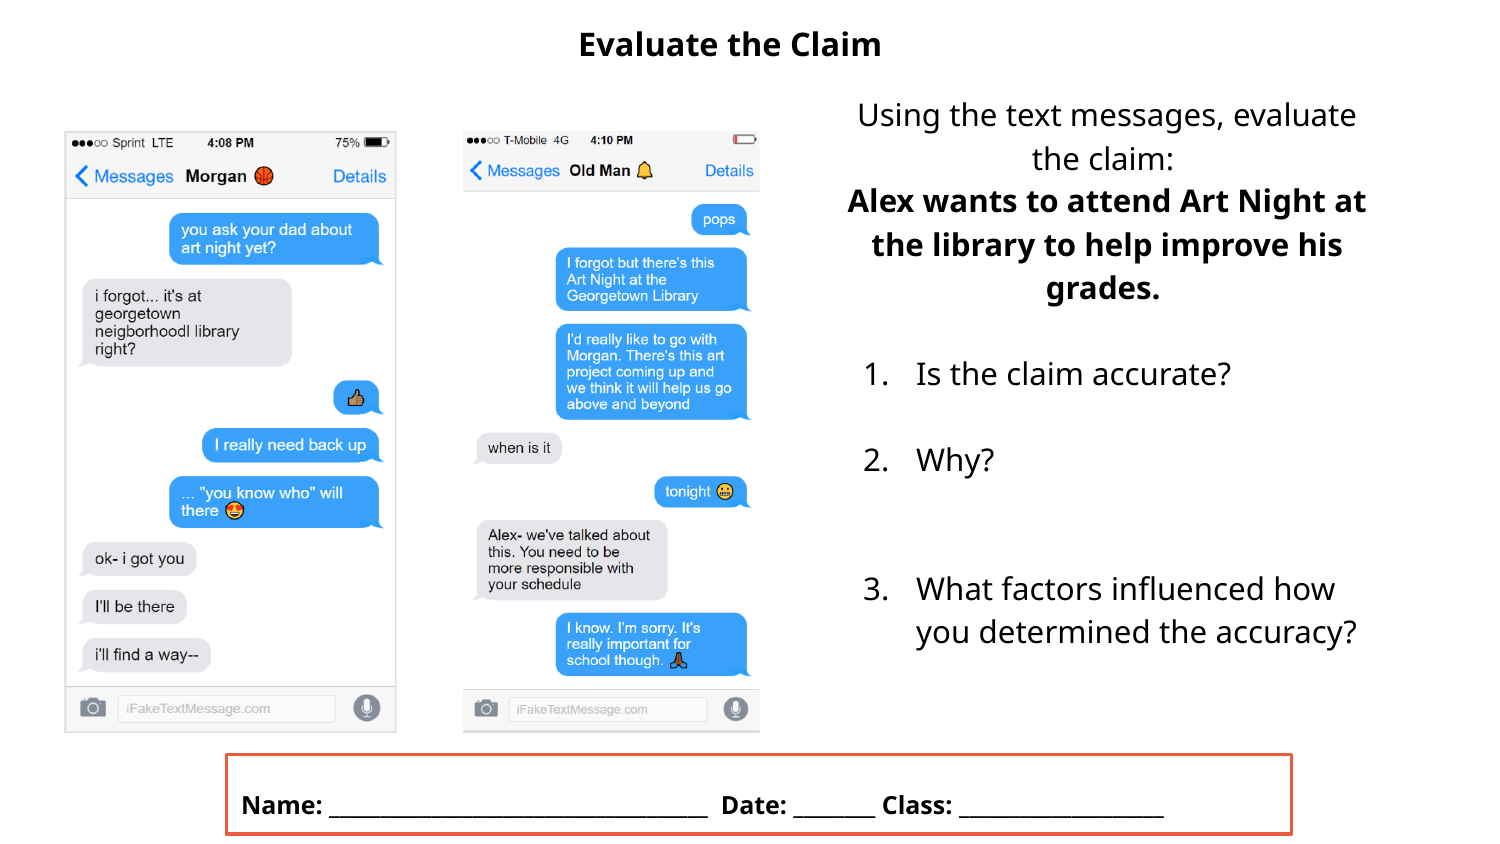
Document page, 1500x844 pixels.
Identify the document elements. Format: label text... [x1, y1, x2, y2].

picture [462, 130, 760, 733]
list Evaluate the Claim [566, 18, 933, 101]
text_box Using the text messages, evaluate the claim: Alex wants to attend Art Night at the library to help improve his grades. Is the claim accurate? Why? What factors influenced how you determined the accuracy? [826, 102, 1389, 723]
text_box Name: _____________________________________ Date: ________ Class: ____________________ [226, 754, 1292, 834]
picture [64, 130, 397, 733]
